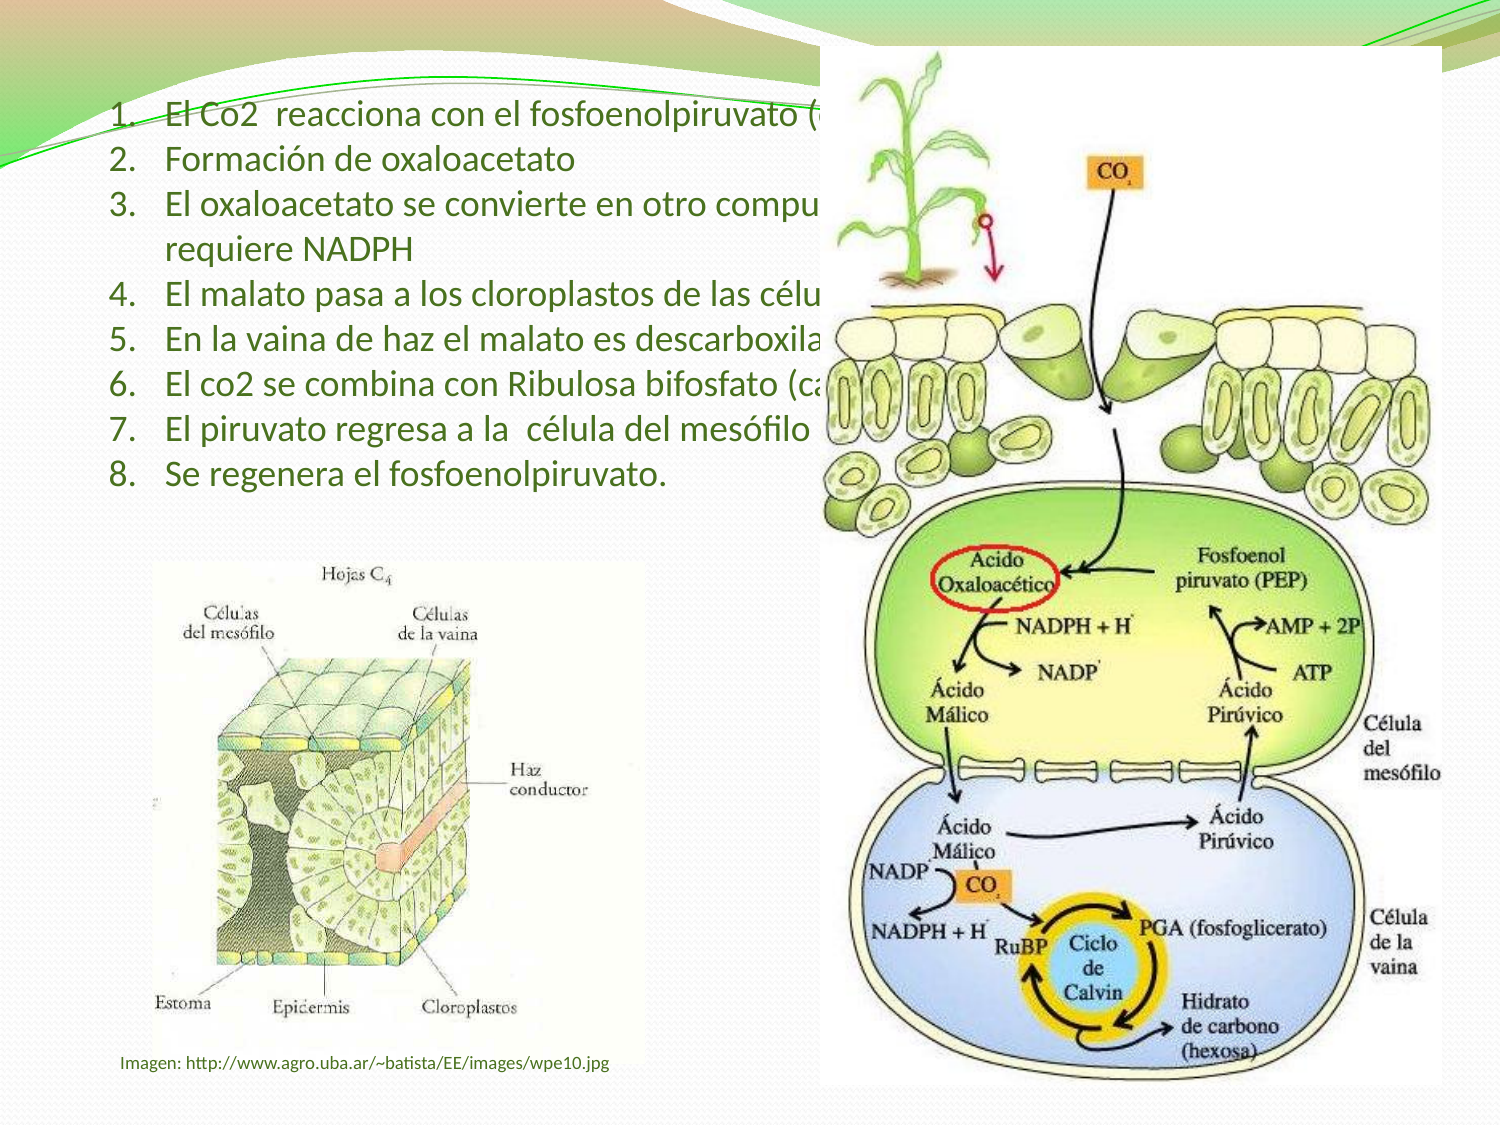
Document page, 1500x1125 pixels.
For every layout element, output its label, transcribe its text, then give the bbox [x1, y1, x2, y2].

picture [820, 46, 1442, 1085]
text_box Imagen: http://www.agro.uba.ar/~batista/EE/images/wpe10.jpg [105, 1042, 657, 1081]
text_box El Co2 reacciona con el fosfoenolpiruvato (cat. FEPc) Formación de oxaloacetato El oxaloacetato se convierte en otro compuesto de 4 carbonos: malto . Se requiere NADPH El malato pasa a los cloroplastos de las células de vaina de haz En la vaina de haz el malato es descarboxilado en Co2 y piruvato, así como NADPH El co2 se combina con Ribulosa bifosfato (cat. Rubisco) y pasa al ciclo de Calvin El piruvato regresa a la célula del mesófilo donde reacciona con ATP Se regenera el fosfoenolpiruvato. [93, 81, 813, 547]
picture [152, 562, 646, 1064]
